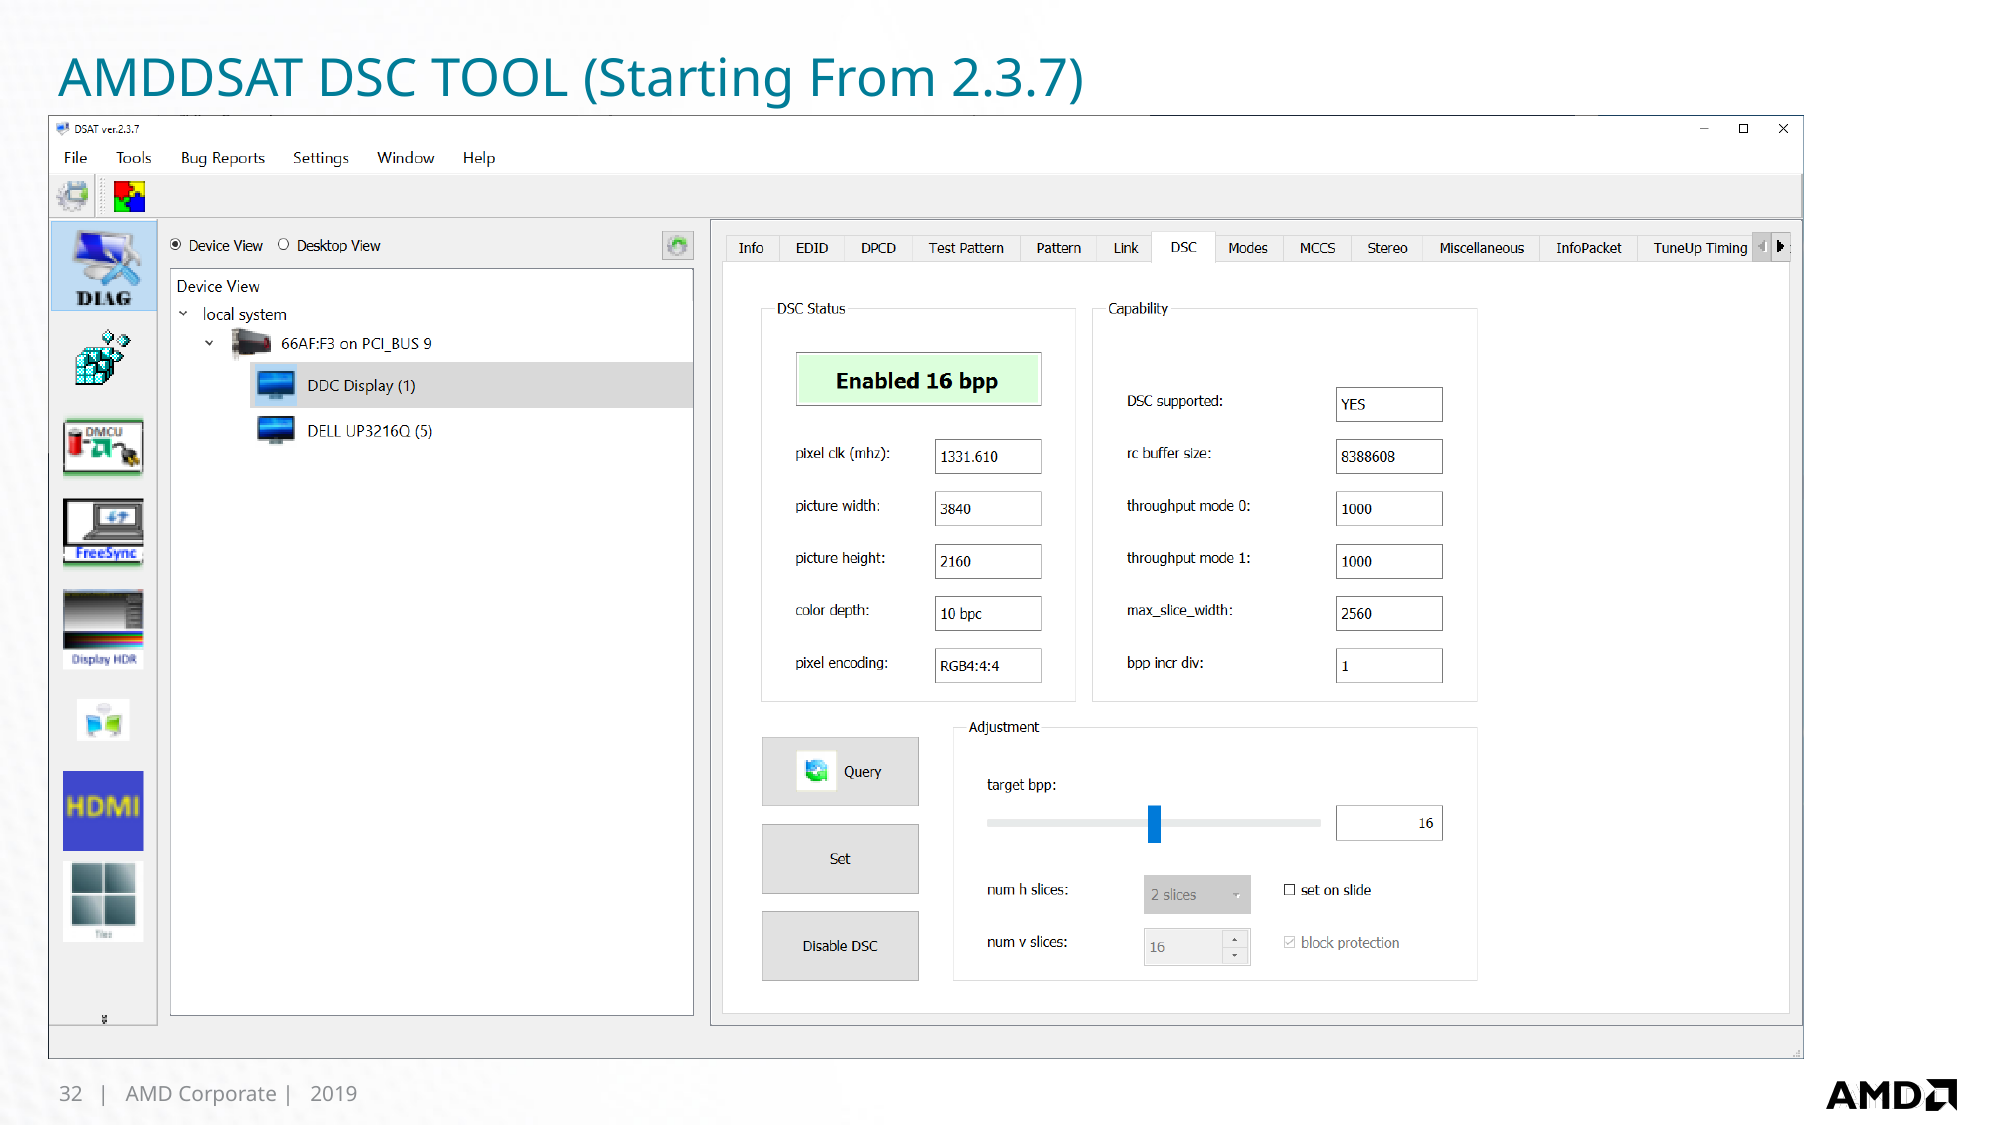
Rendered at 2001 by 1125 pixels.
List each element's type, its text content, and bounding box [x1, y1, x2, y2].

slide_number 32 [0, 1065, 98, 1125]
footer | AMD Corporate | 2019 [98, 1065, 773, 1125]
title AMDDSAT DSC TOOL (Starting From 2.3.7) [43, 43, 1957, 116]
picture [0, 0, 2000, 1125]
